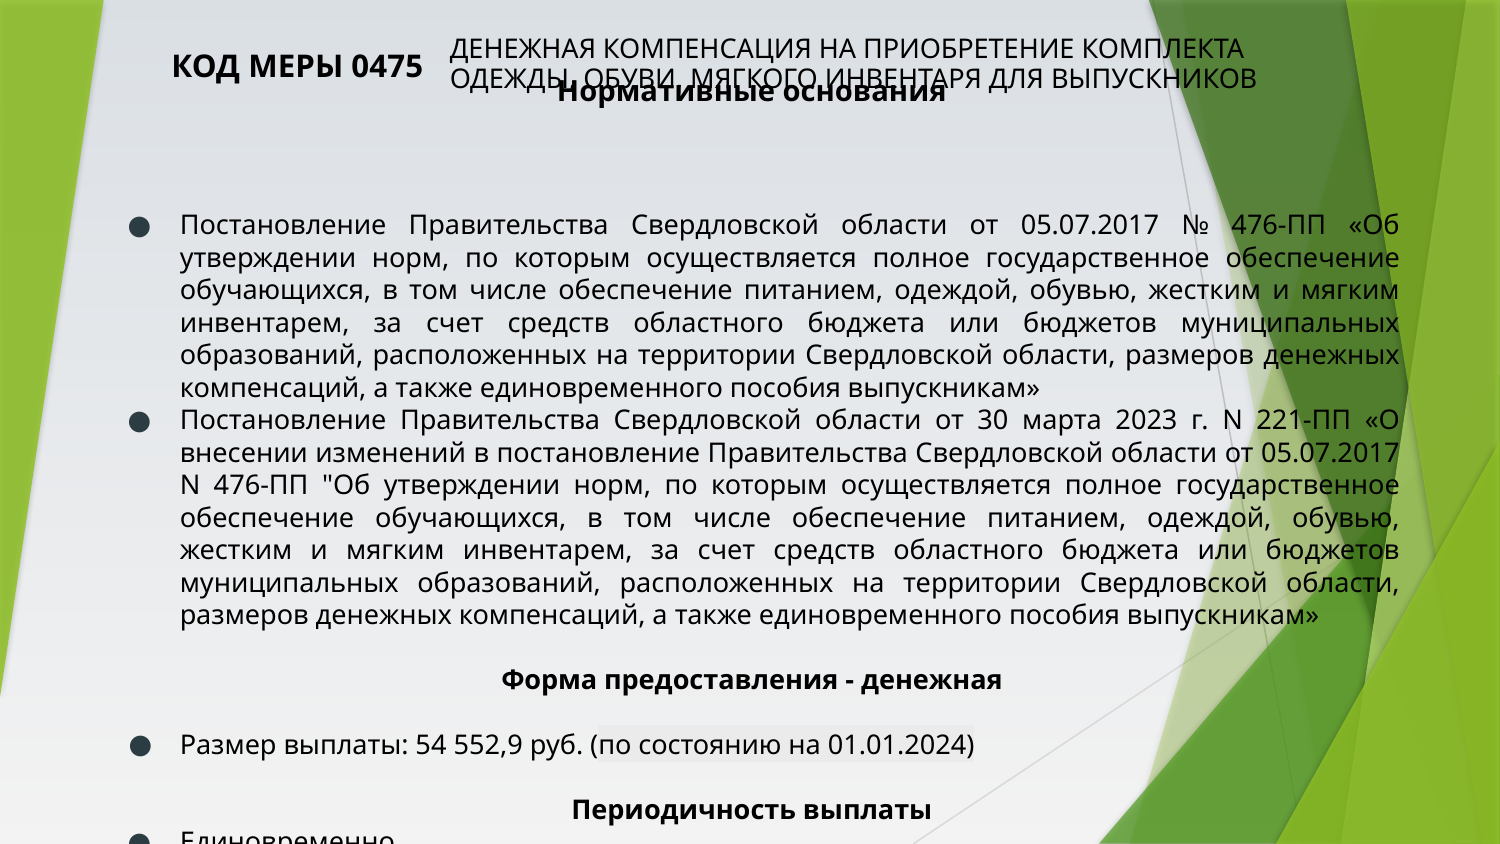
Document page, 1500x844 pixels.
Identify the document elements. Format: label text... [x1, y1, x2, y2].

text_box КОД МЕРЫ 0475 [122, 31, 439, 99]
title ДЕНЕЖНАЯ КОМПЕНСАЦИЯ НА ПРИОБРЕТЕНИЕ КОМПЛЕКТА ОДЕЖДЫ, ОБУВИ, МЯГКОГО ИНВЕНТАРЯ ДЛЯ ВЫПУСКНИКОВ [439, 31, 1384, 99]
text_box Нормативные основания Постановление Правительства Свердловской области от 05.07.2017 № 476-ПП «Об утверждении норм, по которым осуществляется полное государственное обеспечение обучающихся, в том числе обеспечение питанием, одеждой, обувью, жестким и мягким инвентарем, за счет средств областного бюджета или бюджетов муниципальных образований, расположенных на территории Свердловской области, размеров денежных компенсаций, а также единовременного пособия выпускникам» Постановление Правительства Свердловской области от 30 марта 2023 г. N 221-ПП «О внесении изменений в постановление Правительства Свердловской области от 05.07.2017 N 476-ПП "Об утверждении норм, по которым осуществляется полное государственное обеспечение обучающихся, в том числе обеспечение питанием, одеждой, обувью, жестким и мягким инвентарем, за счет средств областного бюджета или бюджетов муниципальных образований, расположенных на территории Свердловской области, размеров денежных компенсаций, а также единовременного пособия выпускникам» Форма предоставления - денежная Размер выплаты: 54 552,9 руб. (по состоянию на 01.01.2024) Периодичность выплаты Единовременно [89, 190, 1411, 814]
